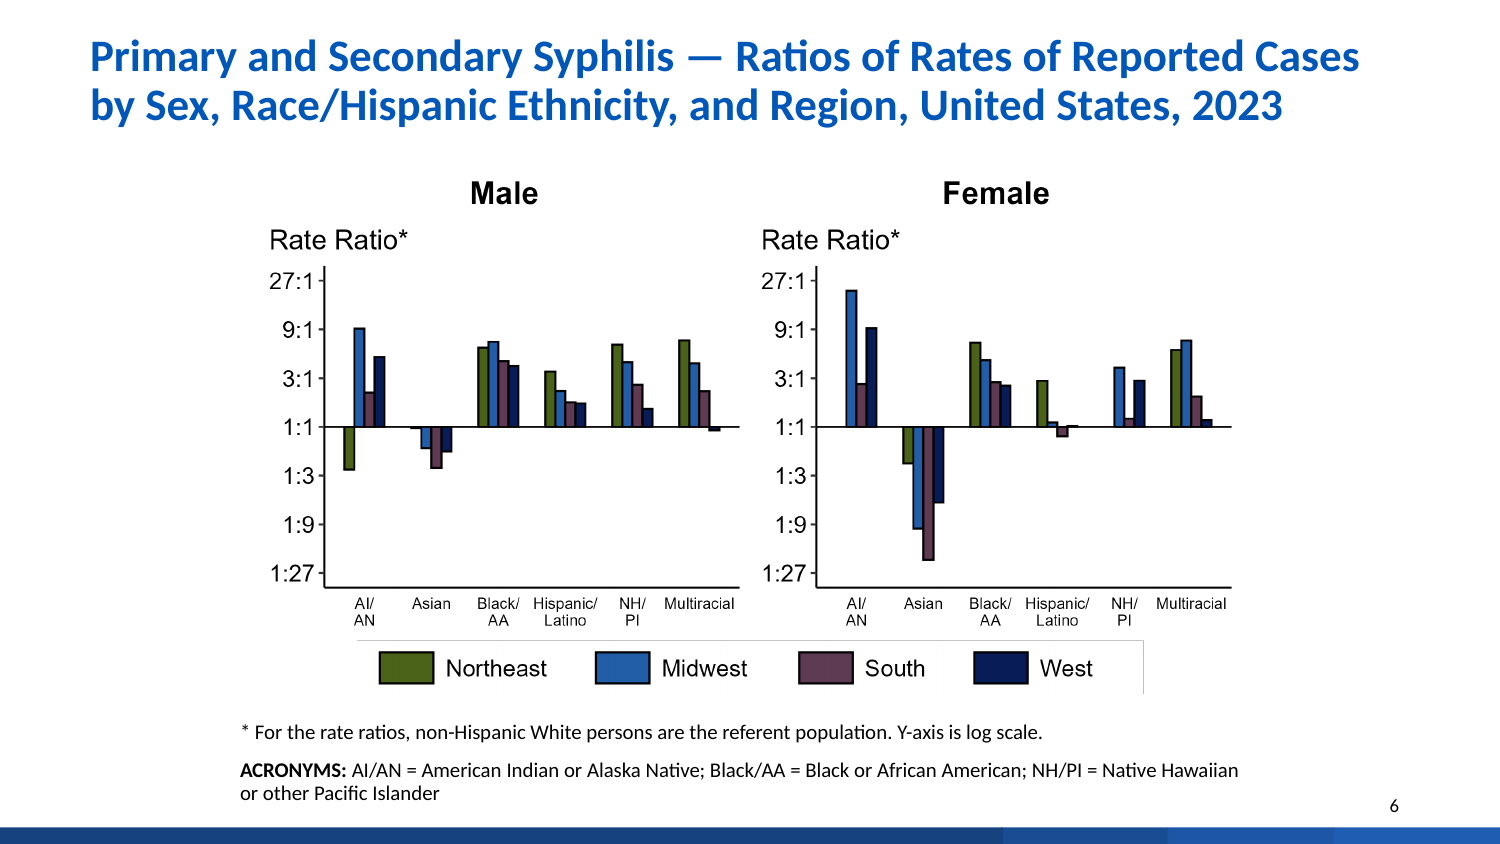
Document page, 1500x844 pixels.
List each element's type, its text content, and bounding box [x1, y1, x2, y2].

picture [258, 166, 1242, 694]
list * For the rate ratios, non-Hispanic White persons are the referent population. Y-axis is log scale. ACRONYMS: AI/AN = American Indian or Alaska Native; Black/AA = Black or African American; NH/PI = Native Hawaiian or other Pacific Islander [225, 714, 1275, 820]
title Primary and Secondary Syphilis — Ratios of Rates of Reported Cases by Sex, Race/Hispanic Ethnicity, and Region, United States, 2023 [75, 19, 1425, 144]
